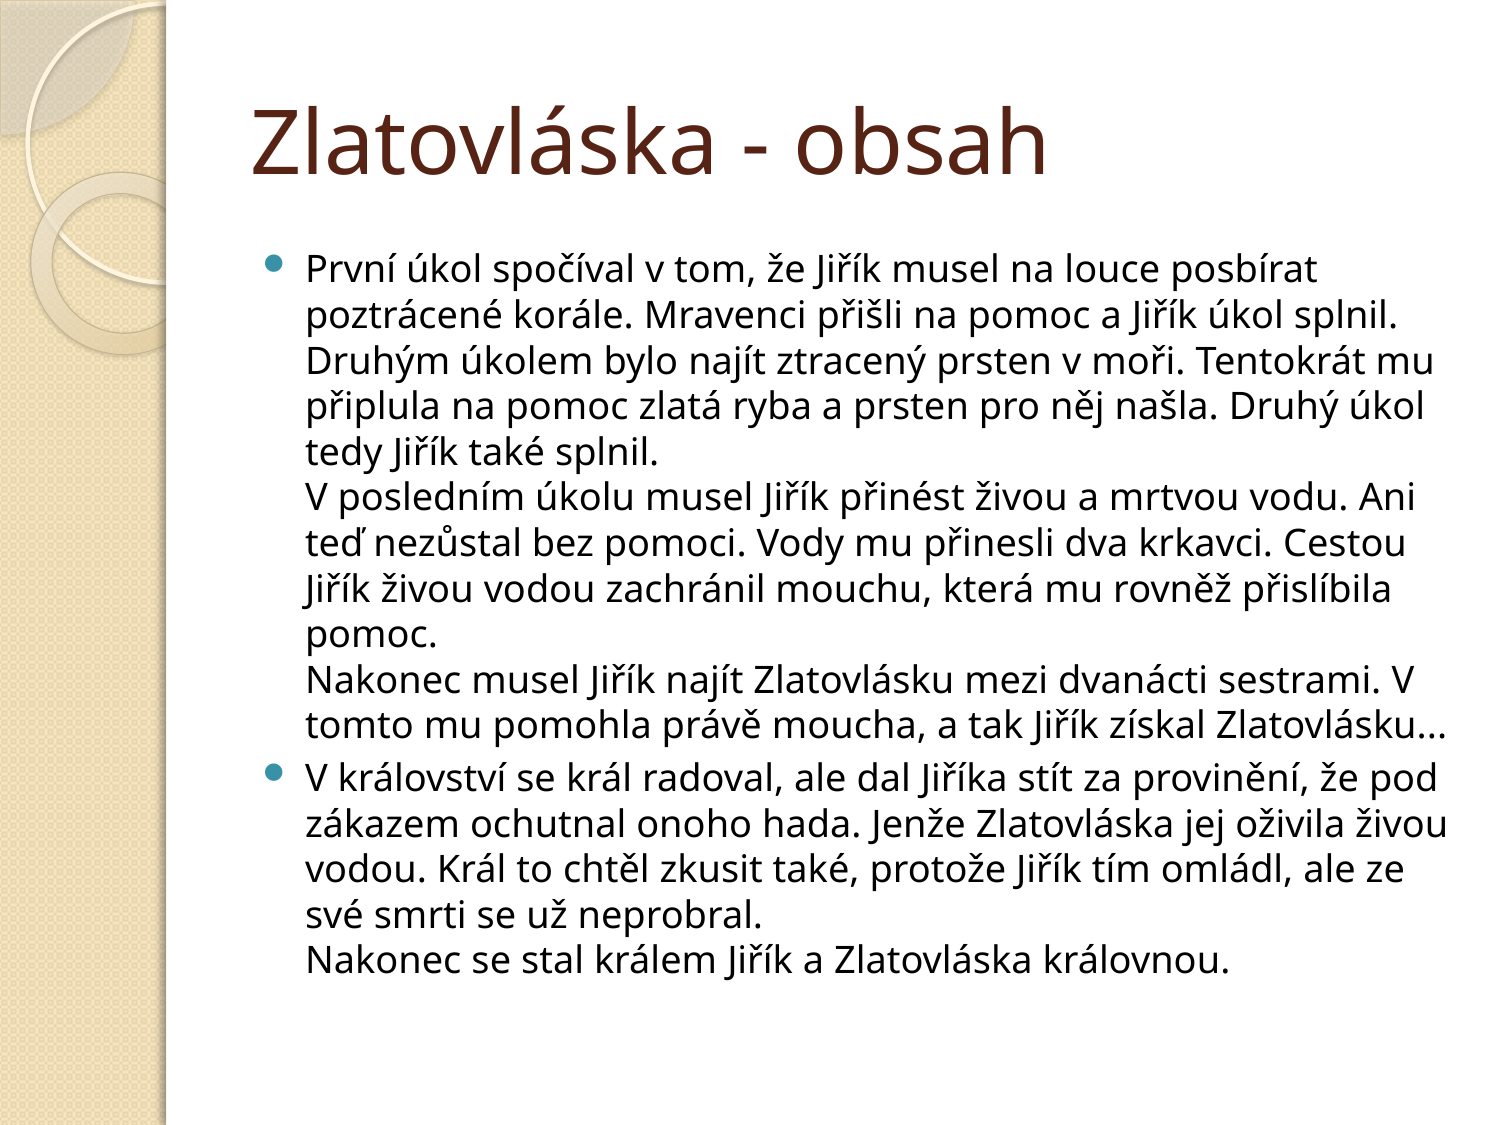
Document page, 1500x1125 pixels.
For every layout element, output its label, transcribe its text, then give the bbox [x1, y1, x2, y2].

title Zlatovláska - obsah [235, 45, 1466, 233]
list První úkol spočíval v tom, že Jiřík musel na louce posbírat poztrácené korále. Mravenci přišli na pomoc a Jiřík úkol splnil. Druhým úkolem bylo najít ztracený prsten v moři. Tentokrát mu připlula na pomoc zlatá ryba a prsten pro něj našla. Druhý úkol tedy Jiřík také splnil. V posledním úkolu musel Jiřík přinést živou a mrtvou vodu. Ani teď nezůstal bez pomoci. Vody mu přinesli dva krkavci. Cestou Jiřík živou vodou zachránil mouchu, která mu rovněž přislíbila pomoc. Nakonec musel Jiřík najít Zlatovlásku mezi dvanácti sestrami. V tomto mu pomohla právě moucha, a tak Jiřík získal Zlatovlásku... V království se král radoval, ale dal Jiříka stít za provinění, že pod zákazem ochutnal onoho hada. Jenže Zlatovláska jej oživila živou vodou. Král to chtěl zkusit také, protože Jiřík tím omládl, ale ze své smrti se už neprobral. Nakonec se stal králem Jiřík a Zlatovláska královnou. [235, 237, 1466, 1025]
